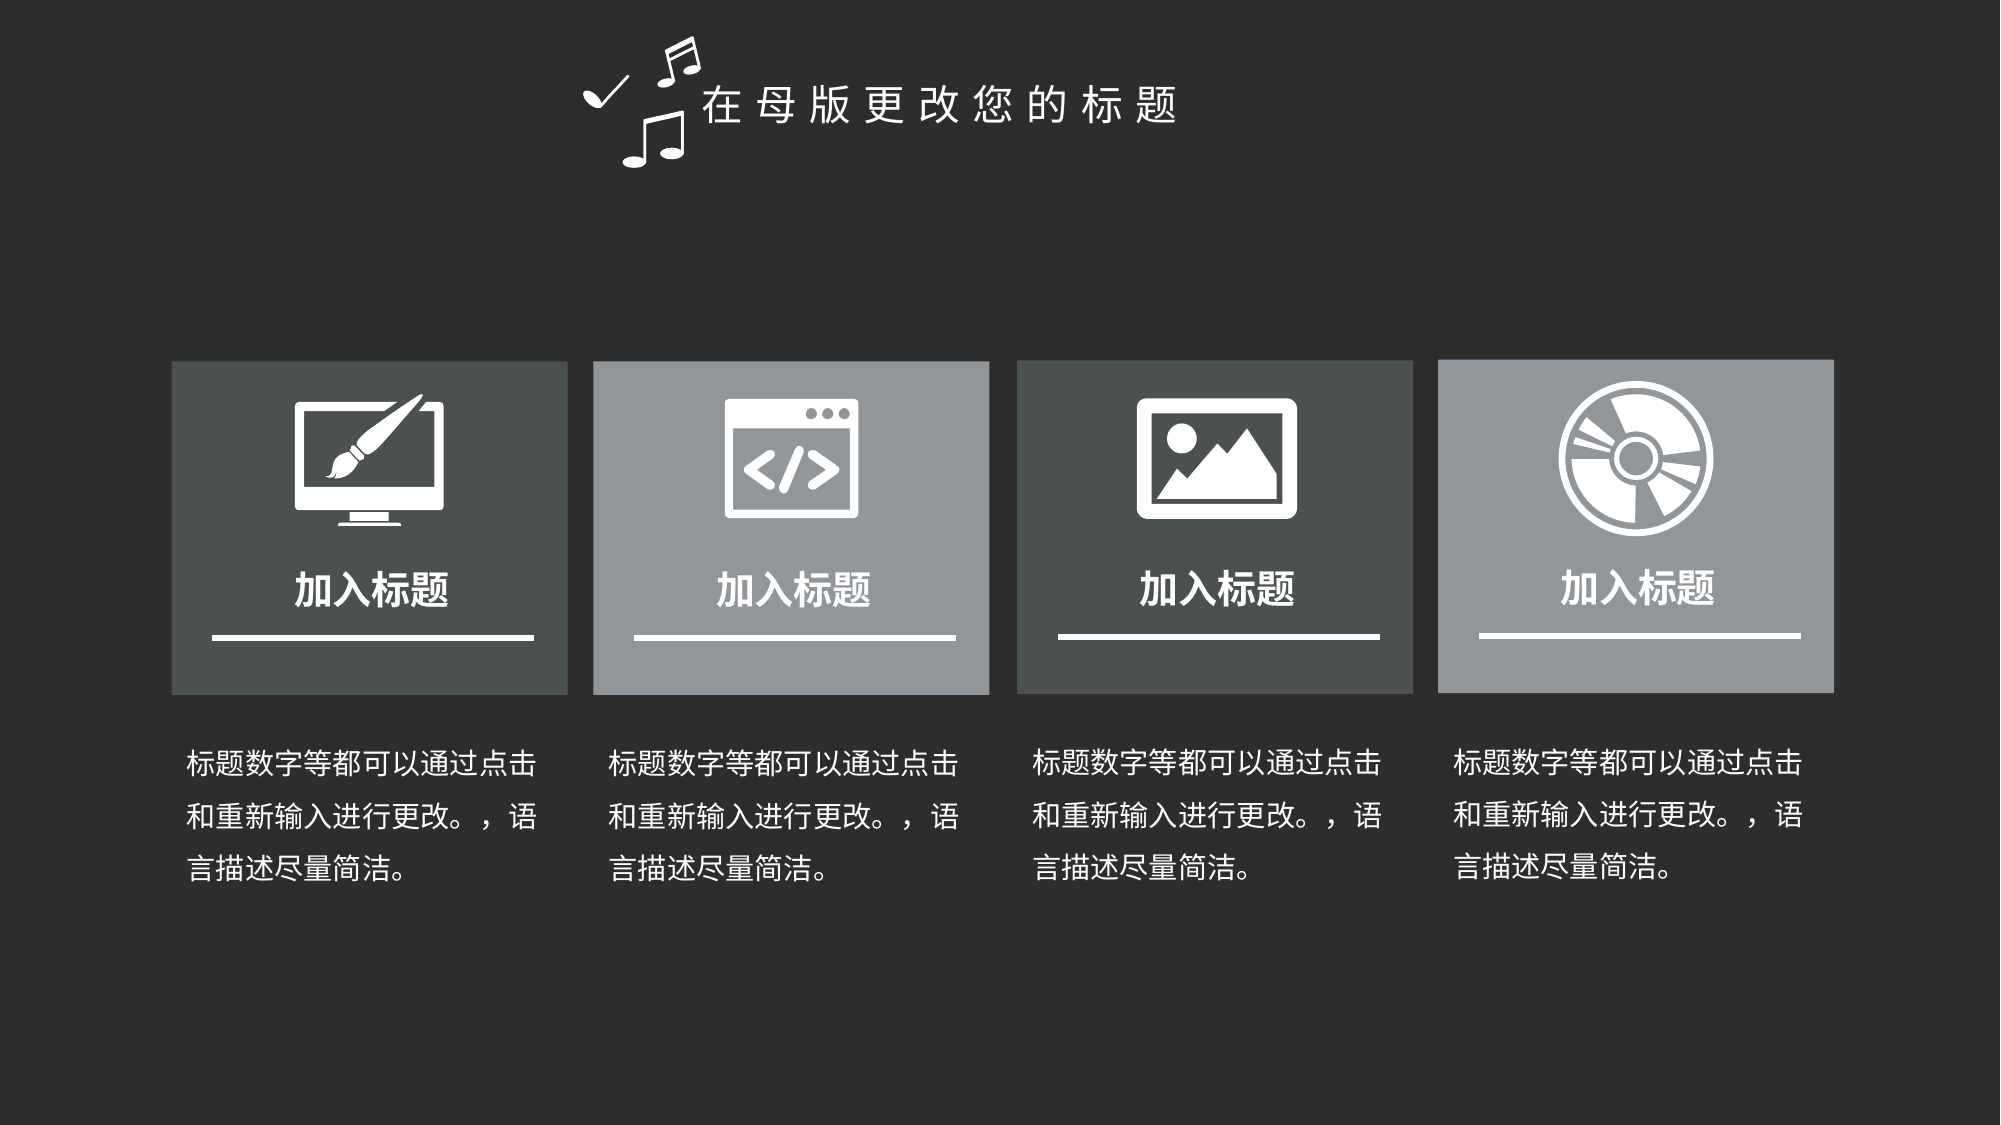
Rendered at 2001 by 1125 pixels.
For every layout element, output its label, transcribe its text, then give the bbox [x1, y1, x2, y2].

text_box 标题数字等都可以通过点击和重新输入进行更改。，语言描述尽量简洁。 [171, 728, 568, 886]
text_box 标题数字等都可以通过点击和重新输入进行更改。，语言描述尽量简洁。 [593, 728, 990, 886]
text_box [724, 398, 859, 519]
text_box [171, 361, 568, 695]
text_box 加入标题 [1026, 564, 1423, 612]
text_box 加入标题 [181, 565, 578, 613]
text_box 加入标题 [602, 565, 999, 613]
picture [583, 36, 701, 168]
text_box [1017, 360, 1414, 694]
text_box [1558, 380, 1714, 537]
text_box 加入标题 [1447, 563, 1844, 611]
text_box [1438, 359, 1835, 694]
text_box 标题数字等都可以通过点击和重新输入进行更改。，语言描述尽量简洁。 [1438, 726, 1835, 884]
text_box 标题数字等都可以通过点击和重新输入进行更改。，语言描述尽量简洁。 [1017, 727, 1414, 885]
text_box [294, 391, 444, 526]
text_box [1136, 398, 1298, 519]
text_box [593, 361, 990, 695]
